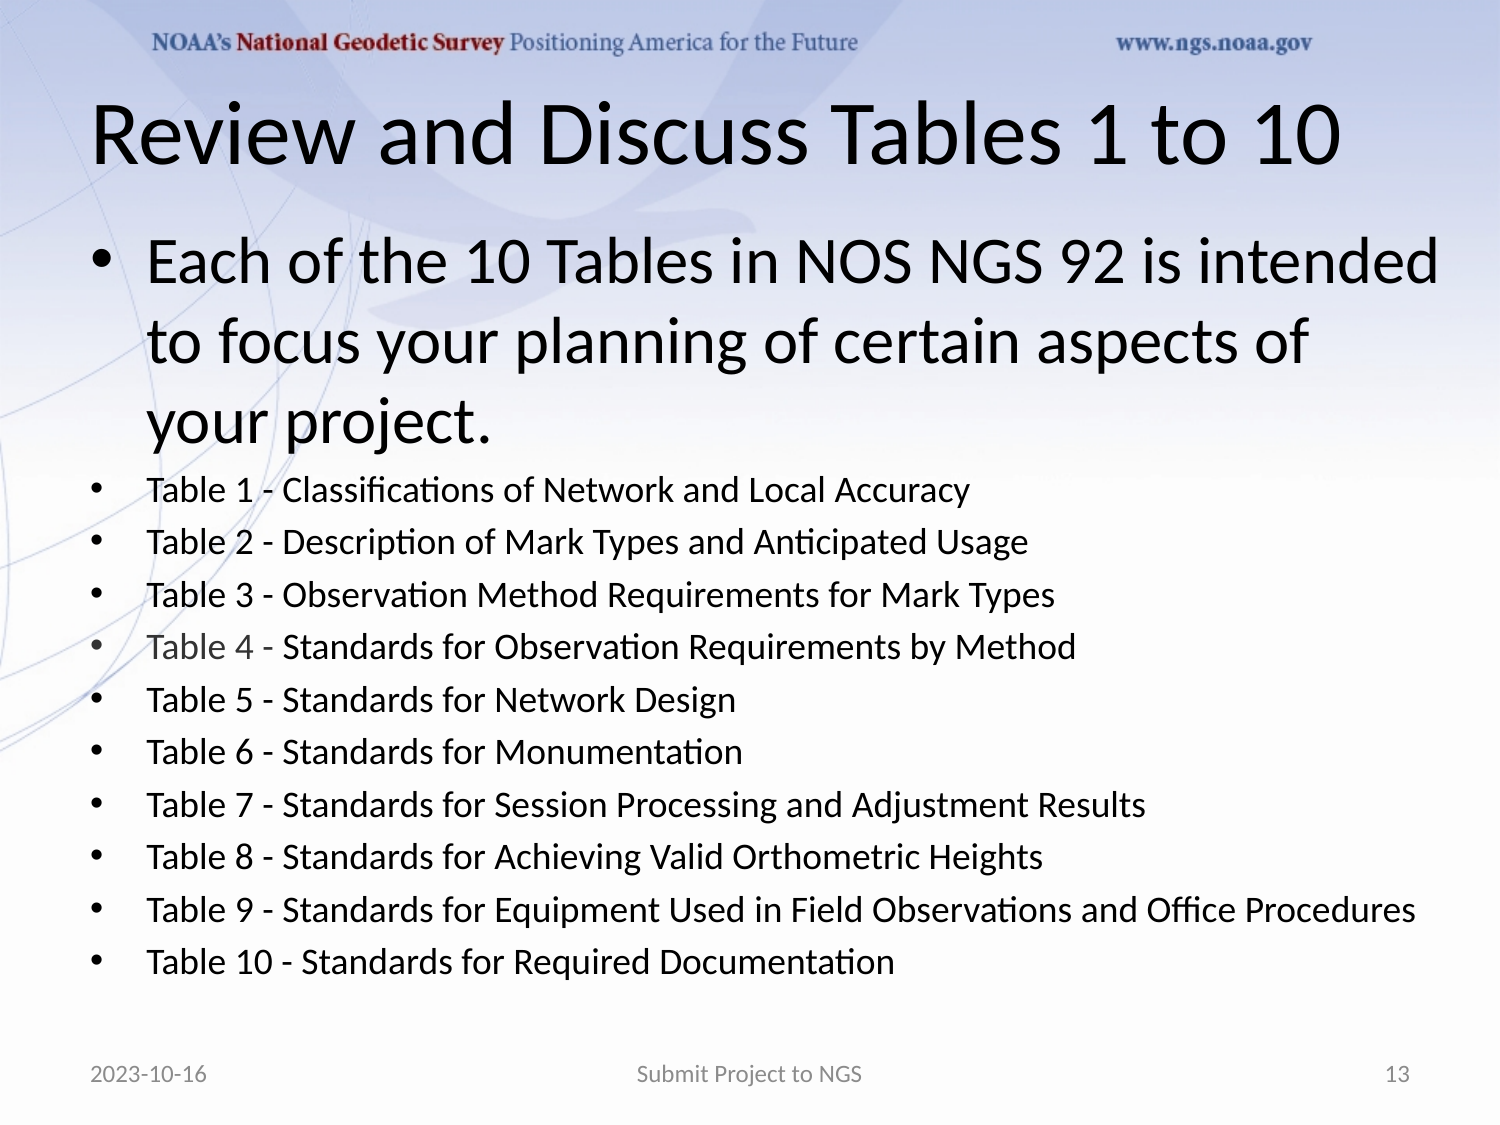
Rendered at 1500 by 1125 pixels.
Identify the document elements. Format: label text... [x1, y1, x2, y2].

title Review and Discuss Tables 1 to 10 [74, 74, 1426, 181]
picture [0, 0, 1500, 1125]
list Each of the 10 Tables in NOS NGS 92 is intended to focus your planning of certain aspects of your project. Table 1 - Classifications of Network and Local Accuracy Table 2 - Description of Mark Types and Anticipated Usage Table 3 - Observation Method Requirements for Mark Types Table 4 - Standards for Observation Requirements by Method Table 5 - Standards for Network Design Table 6 - Standards for Monumentation Table 7 - Standards for Session Processing and Adjustment Results Table 8 - Standards for Achieving Valid Orthometric Heights Table 9 - Standards for Equipment Used in Field Observations and Office Procedures Table 10 - Standards for Required Documentation [74, 209, 1464, 1021]
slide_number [75, 1042, 425, 1103]
footer Submit Project to NGS [512, 1042, 988, 1103]
slide_number 13 [1074, 1042, 1425, 1103]
